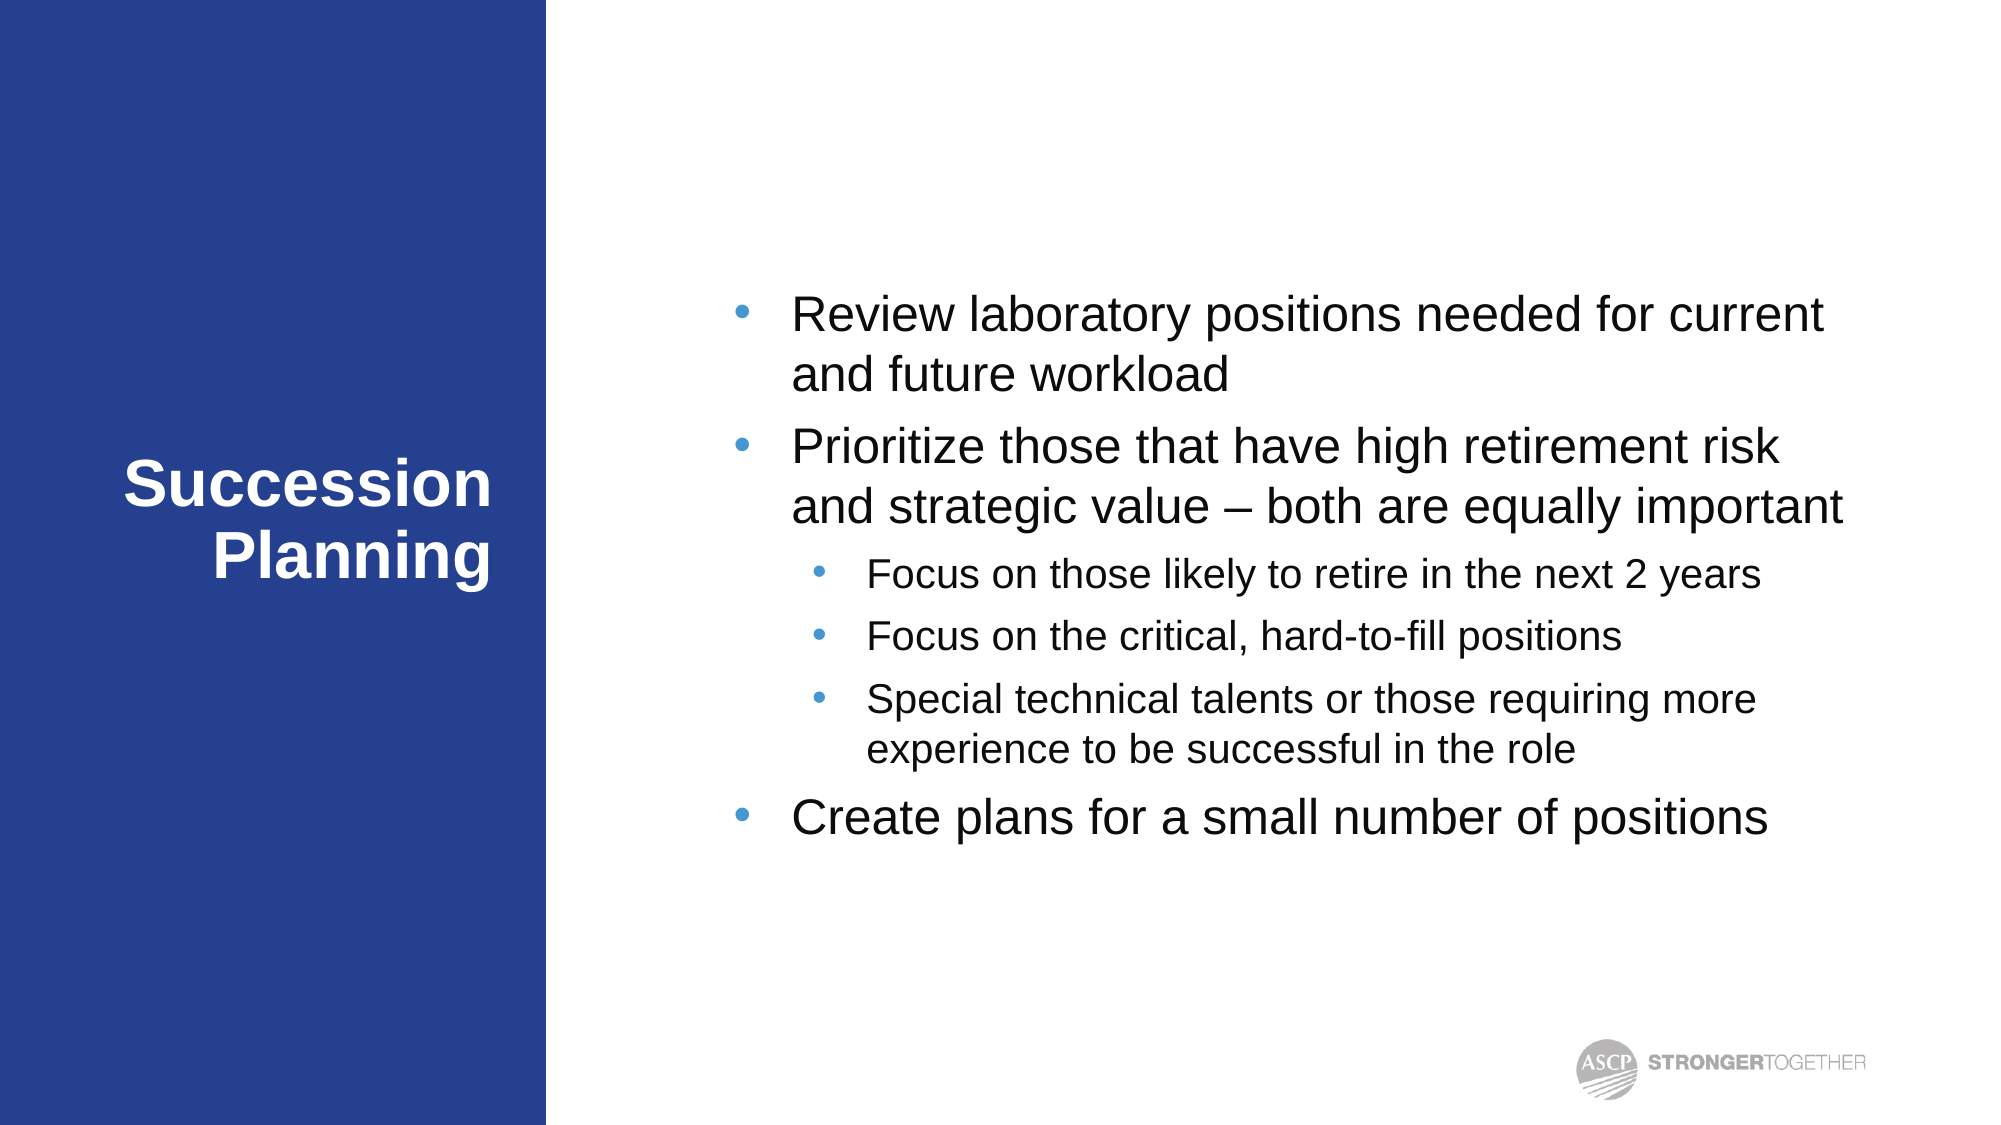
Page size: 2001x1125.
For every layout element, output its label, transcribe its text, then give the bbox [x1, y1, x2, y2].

title Succession Planning [37, 412, 509, 631]
list Review laboratory positions needed for current and future workload Prioritize those that have high retirement risk and strategic value – both are equally important Focus on those likely to retire in the next 2 years Focus on the critical, hard-to-fill positions Special technical talents or those requiring more experience to be successful in the role Create plans for a small number of positions [701, 205, 1866, 920]
picture [1576, 1039, 1866, 1100]
